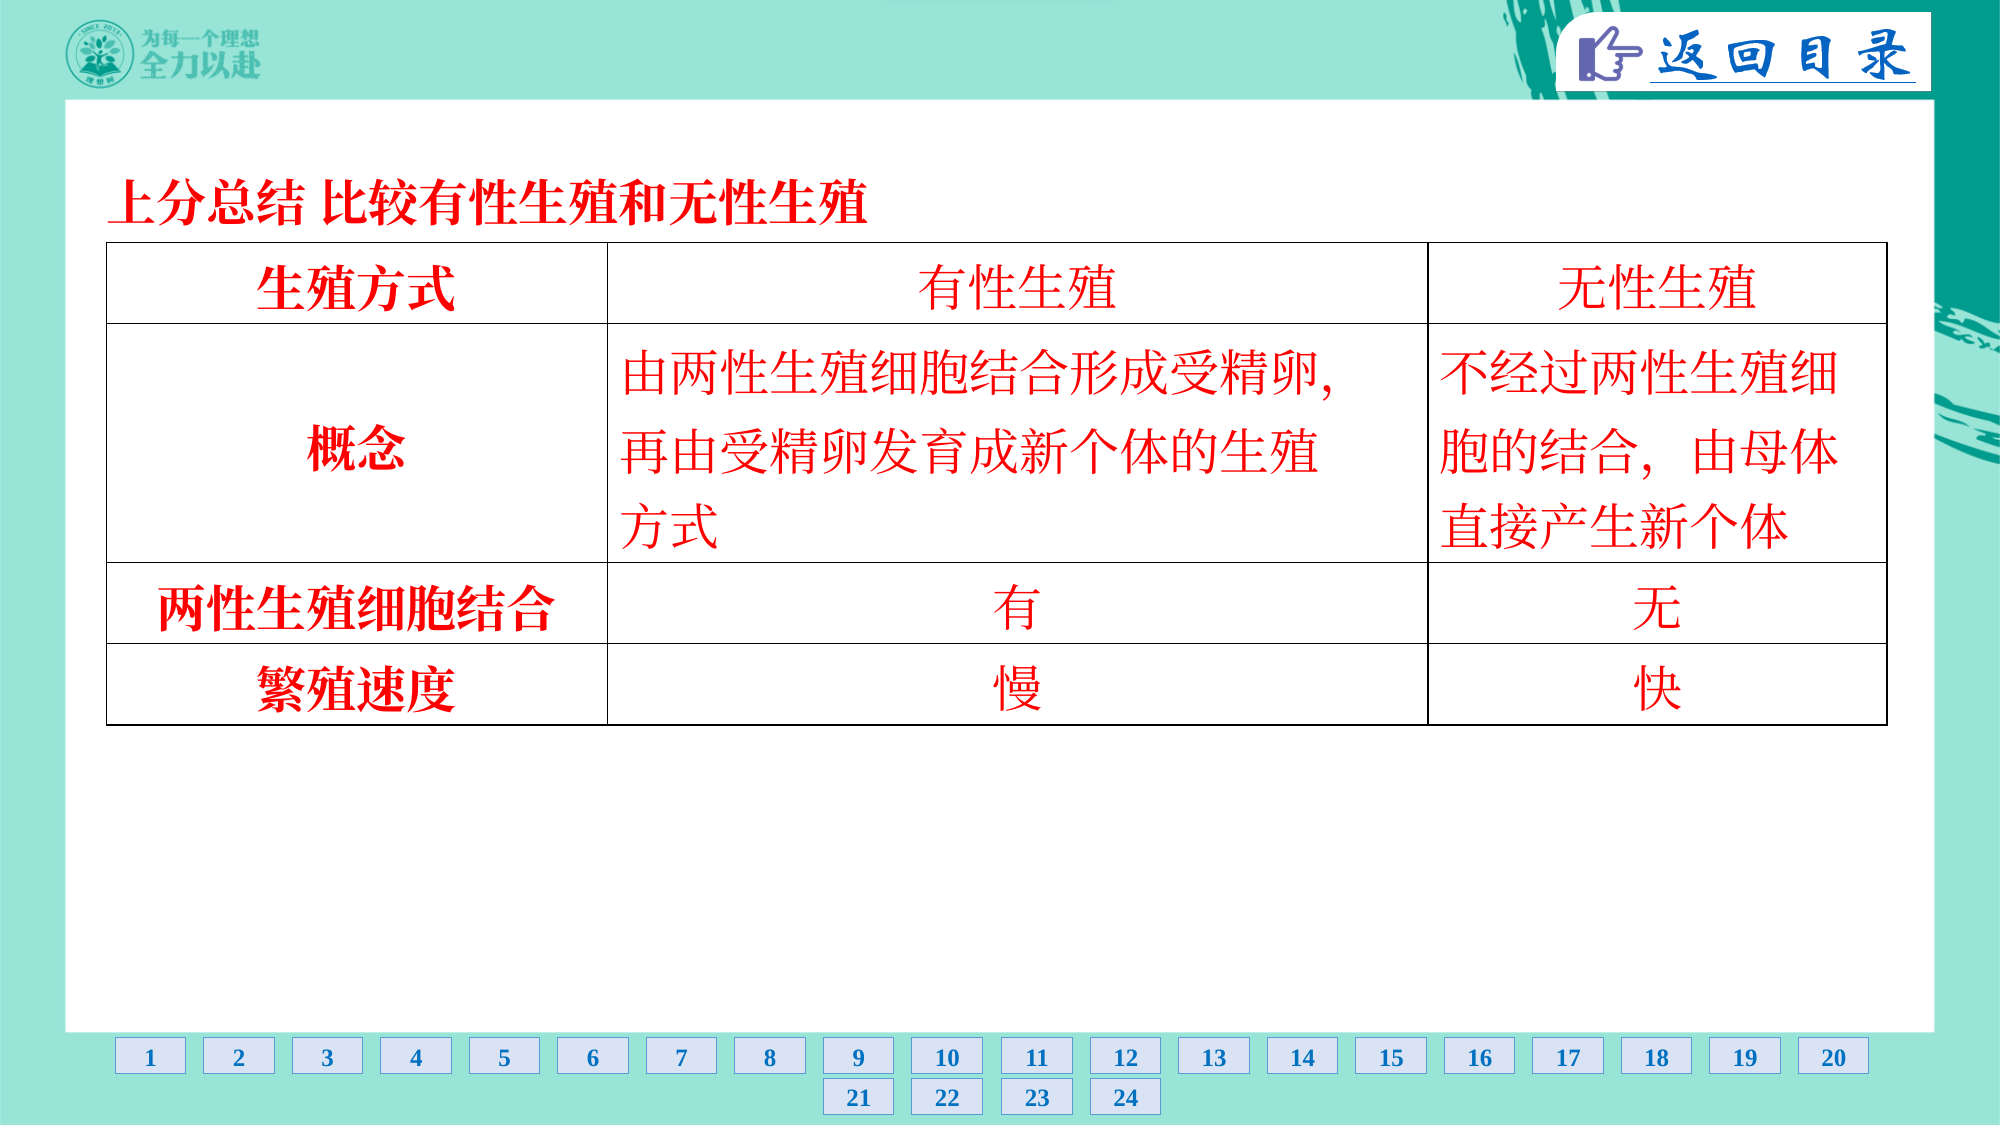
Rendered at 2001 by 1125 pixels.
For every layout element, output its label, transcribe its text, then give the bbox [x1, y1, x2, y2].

table_cell 概念 [107, 324, 607, 562]
picture [0, 0, 2000, 1125]
table_cell 有 [608, 563, 1427, 643]
table_header 无性生殖 [1429, 243, 1886, 323]
table_cell 由两性生殖细胞结合形成受精卵， 再由受精卵发育成新个体的生殖 方式 [608, 324, 1427, 562]
table_cell 两性生殖细胞结合 [107, 563, 607, 643]
table_cell 慢 [608, 644, 1427, 724]
table_cell 快 [1429, 644, 1886, 724]
table_cell 无 [1429, 563, 1886, 643]
table_cell 繁殖速度 [107, 644, 607, 724]
table_header 生殖方式 [107, 243, 607, 323]
text_box 上分总结 比较有性生殖和无性生殖 [106, 141, 1895, 222]
table_header 有性生殖 [608, 243, 1427, 323]
table_cell 不经过两性生殖细 胞的结合，由母体 直接产生新个体 [1429, 324, 1886, 562]
